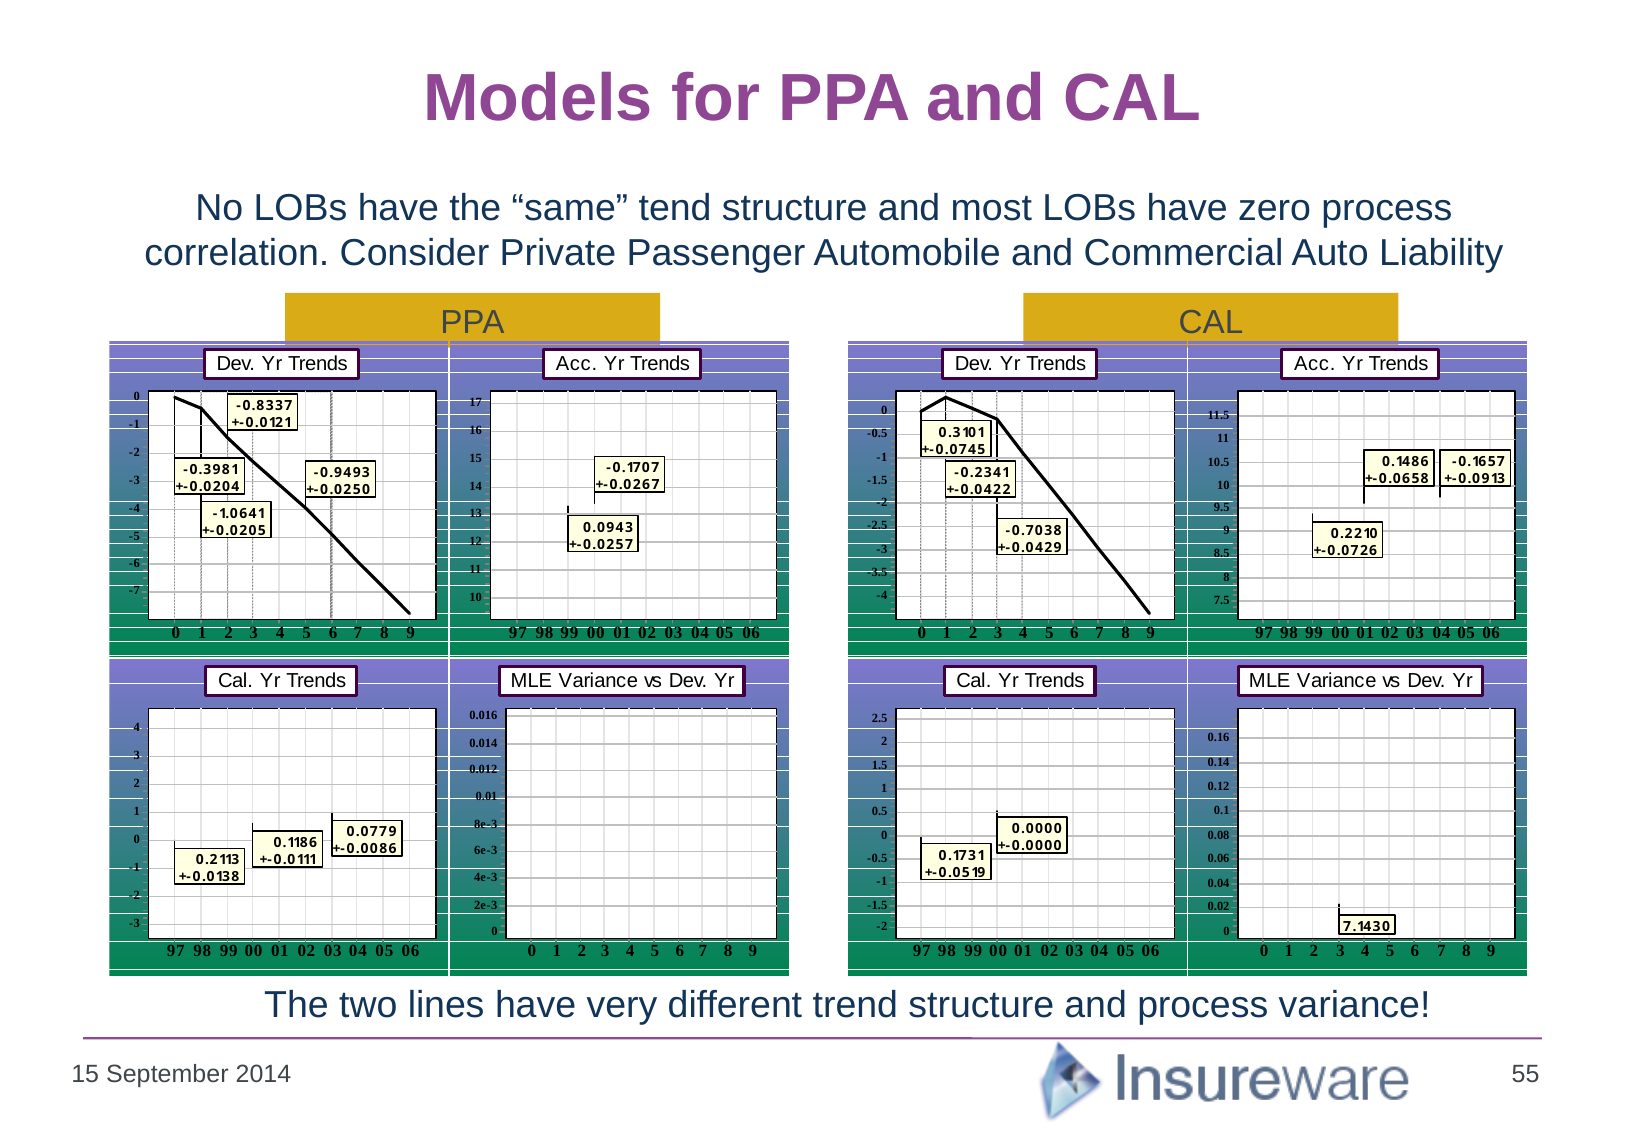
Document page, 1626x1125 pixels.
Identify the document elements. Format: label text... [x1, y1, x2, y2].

picture [847, 339, 1530, 977]
text_box PPA [285, 292, 661, 338]
text_box The two lines have very different trend structure and process variance! [121, 972, 1575, 1033]
text_box CAL [1023, 292, 1399, 338]
slide_number 55 [1439, 1050, 1555, 1106]
title Models for PPA and CAL [75, 0, 1550, 188]
text_box No LOBs have the “same” tend structure and most LOBs have zero process correlation. Consider Private Passenger Automobile and Commercial Auto Liability [97, 175, 1551, 281]
picture [1036, 1039, 1416, 1125]
picture [109, 339, 791, 977]
